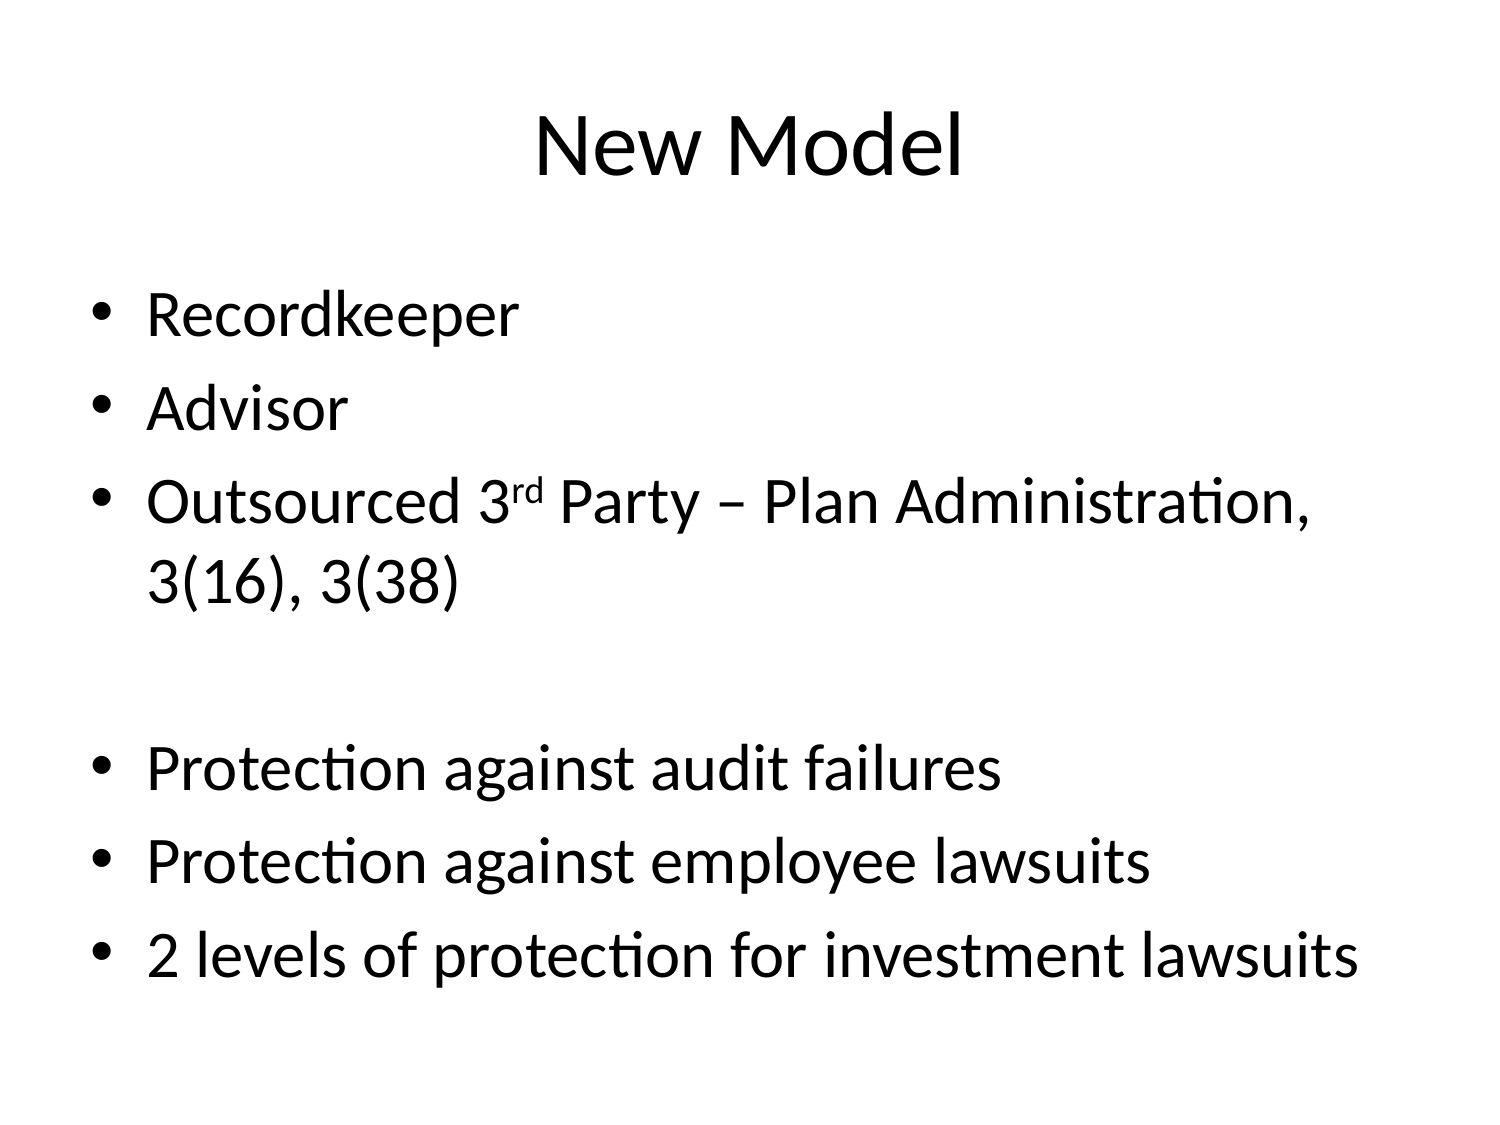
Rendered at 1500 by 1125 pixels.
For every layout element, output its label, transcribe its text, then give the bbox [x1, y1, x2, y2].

list Recordkeeper Advisor Outsourced 3rd Party – Plan Administration, 3(16), 3(38) Protection against audit failures Protection against employee lawsuits 2 levels of protection for investment lawsuits [75, 262, 1425, 1005]
title New Model [75, 45, 1425, 233]
